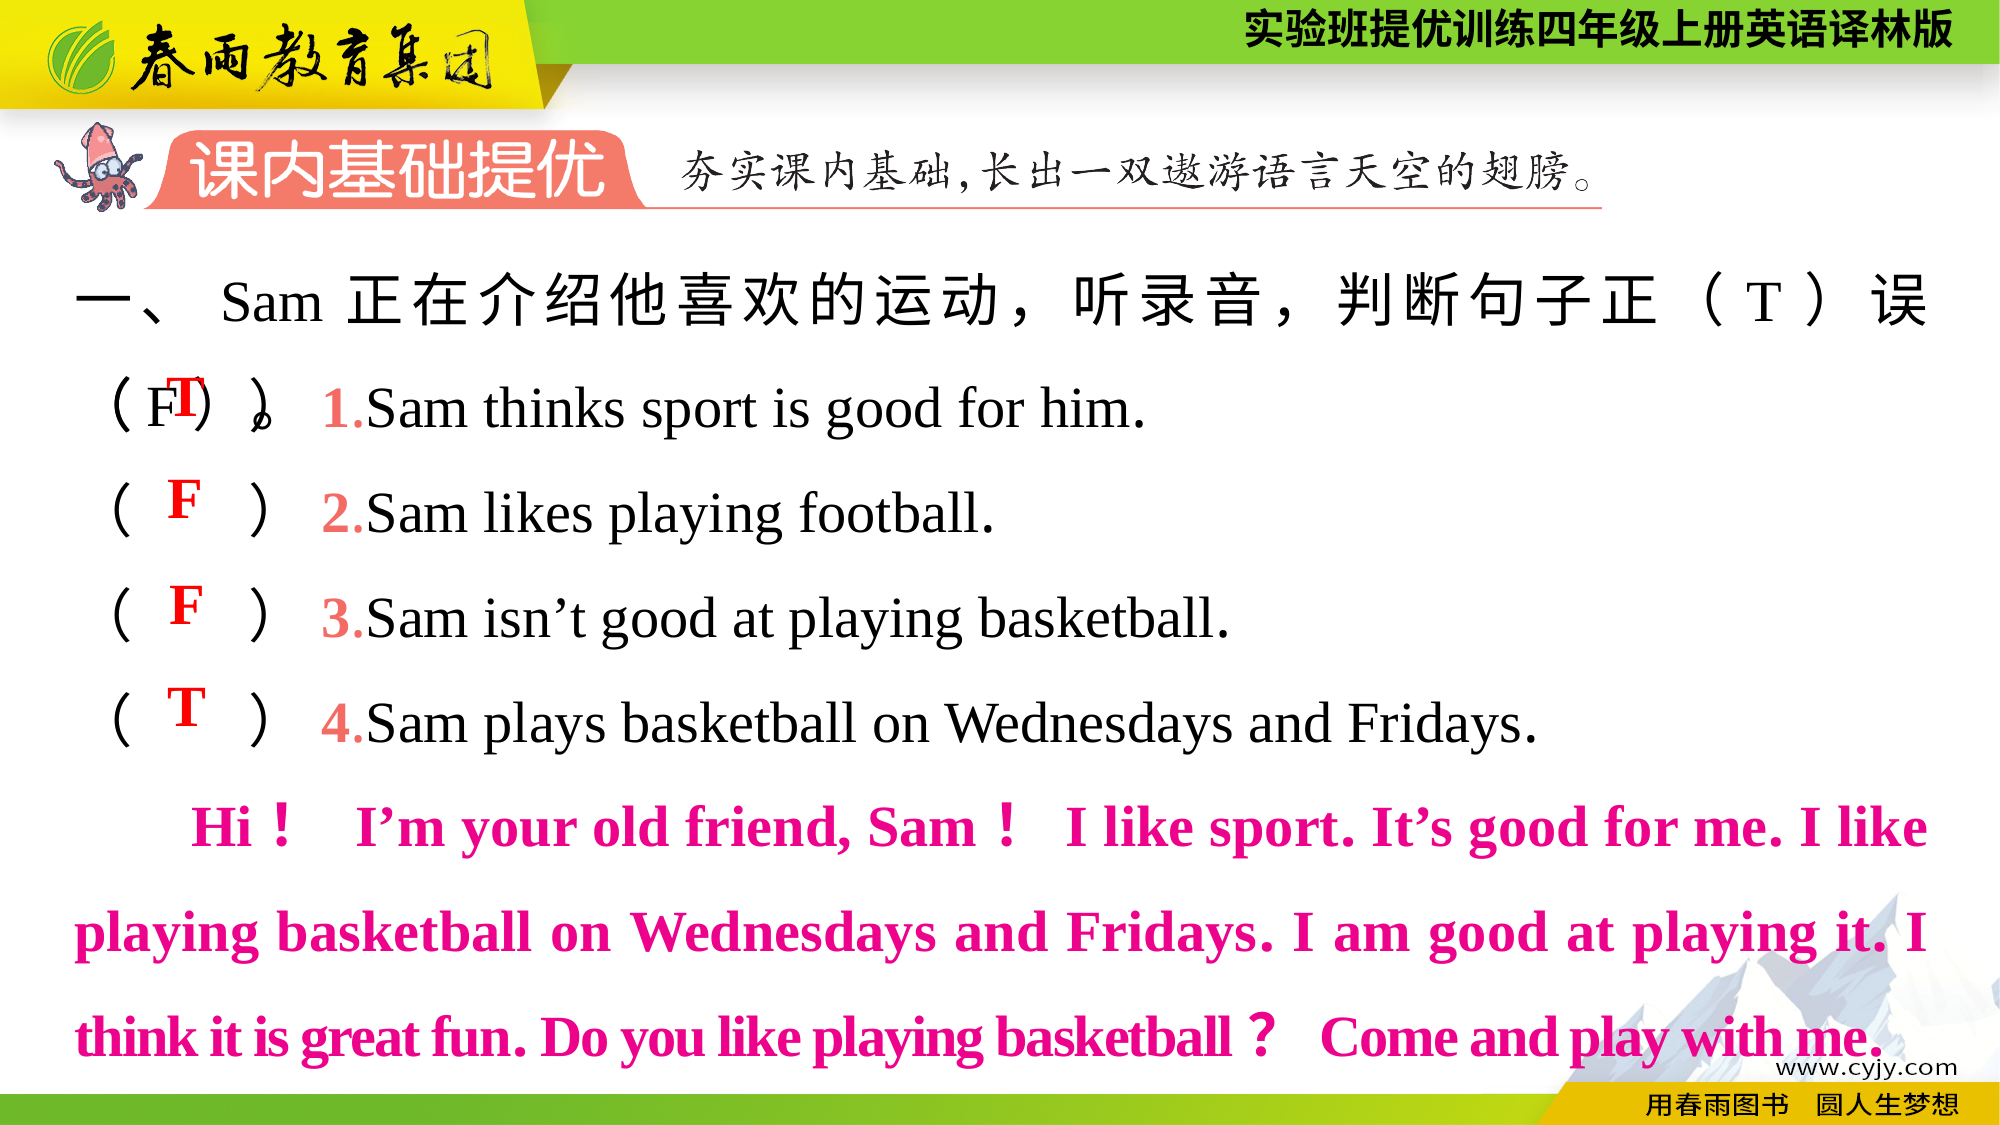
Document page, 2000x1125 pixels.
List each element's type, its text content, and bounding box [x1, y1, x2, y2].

picture [0, 0, 2000, 1125]
text_box T [151, 350, 220, 436]
text_box （ ）1.Sam thinks sport is good for him. （ ）2.Sam likes playing football. （ ）3.Sam isn’t good at playing basketball. （ ）4.Sam plays basketball on Wednesdays and Fridays. [59, 327, 1944, 762]
text_box F [153, 452, 219, 538]
list 一、Sam正在介绍他喜欢的运动，听录音，判断句子正（T）误（F）。 [59, 221, 1944, 327]
text_box Hi！ I’m your old friend, Sam！I like sport. It’s good for me. I like playing basketball on Wednesdays and Fridays. I am good at playing it. I think it is great fun. Do you like playing basketball？Come and play with me. [59, 762, 1944, 1076]
text_box F [154, 558, 220, 644]
text_box T [152, 660, 222, 746]
